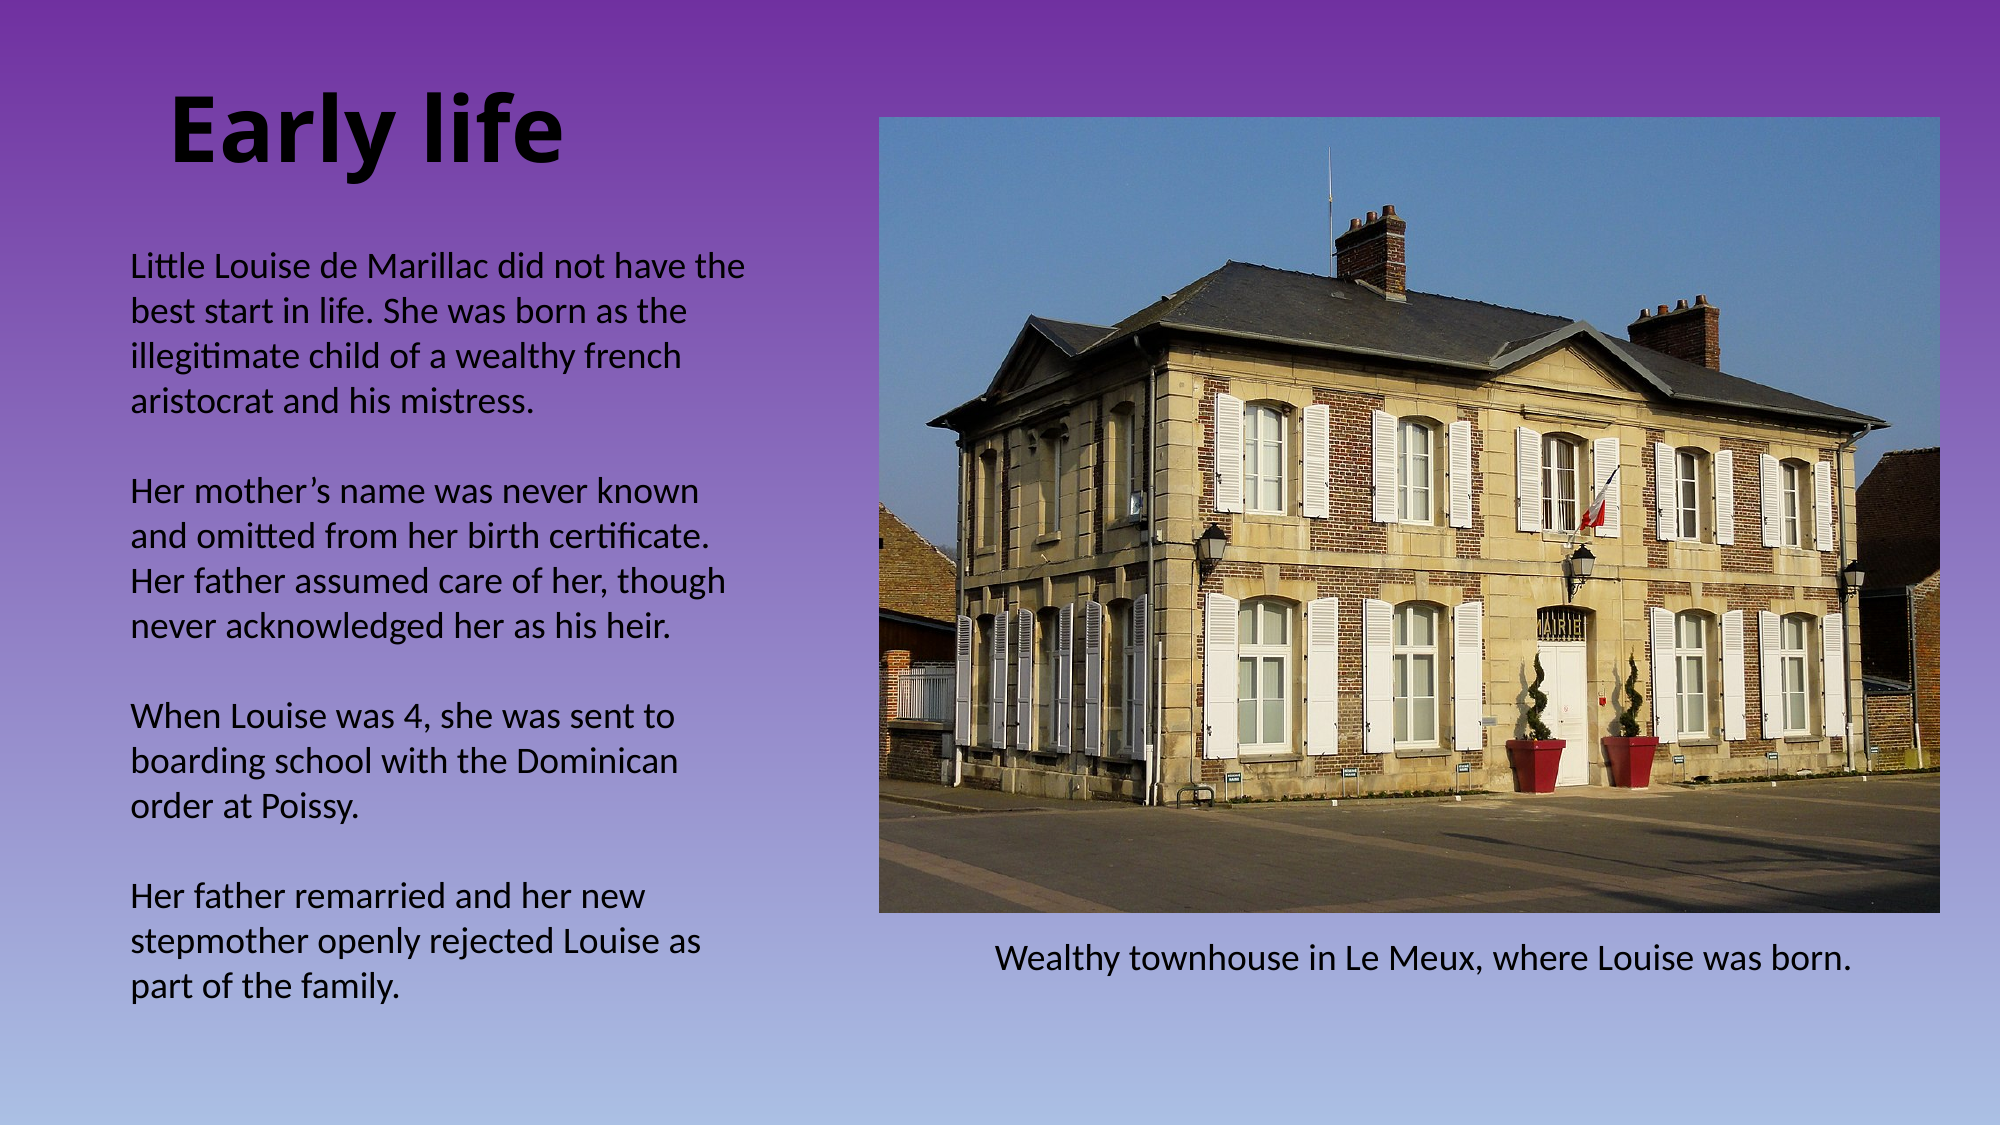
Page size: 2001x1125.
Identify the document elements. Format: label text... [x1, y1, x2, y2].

title Early life [152, 30, 729, 233]
text_box Little Louise de Marillac did not have the best start in life. She was born as the illegitimate child of a wealthy french aristocrat and his mistress. Her mother’s name was never known and omitted from her birth certificate. Her father assumed care of her, though never acknowledged her as his heir. When Louise was 4, she was sent to boarding school with the Dominican order at Poissy. Her father remarried and her new stepmother openly rejected Louise as part of the family. [115, 233, 766, 1014]
picture [879, 117, 1940, 913]
text_box Wealthy townhouse in Le Meux, where Louise was born. [979, 925, 2000, 986]
